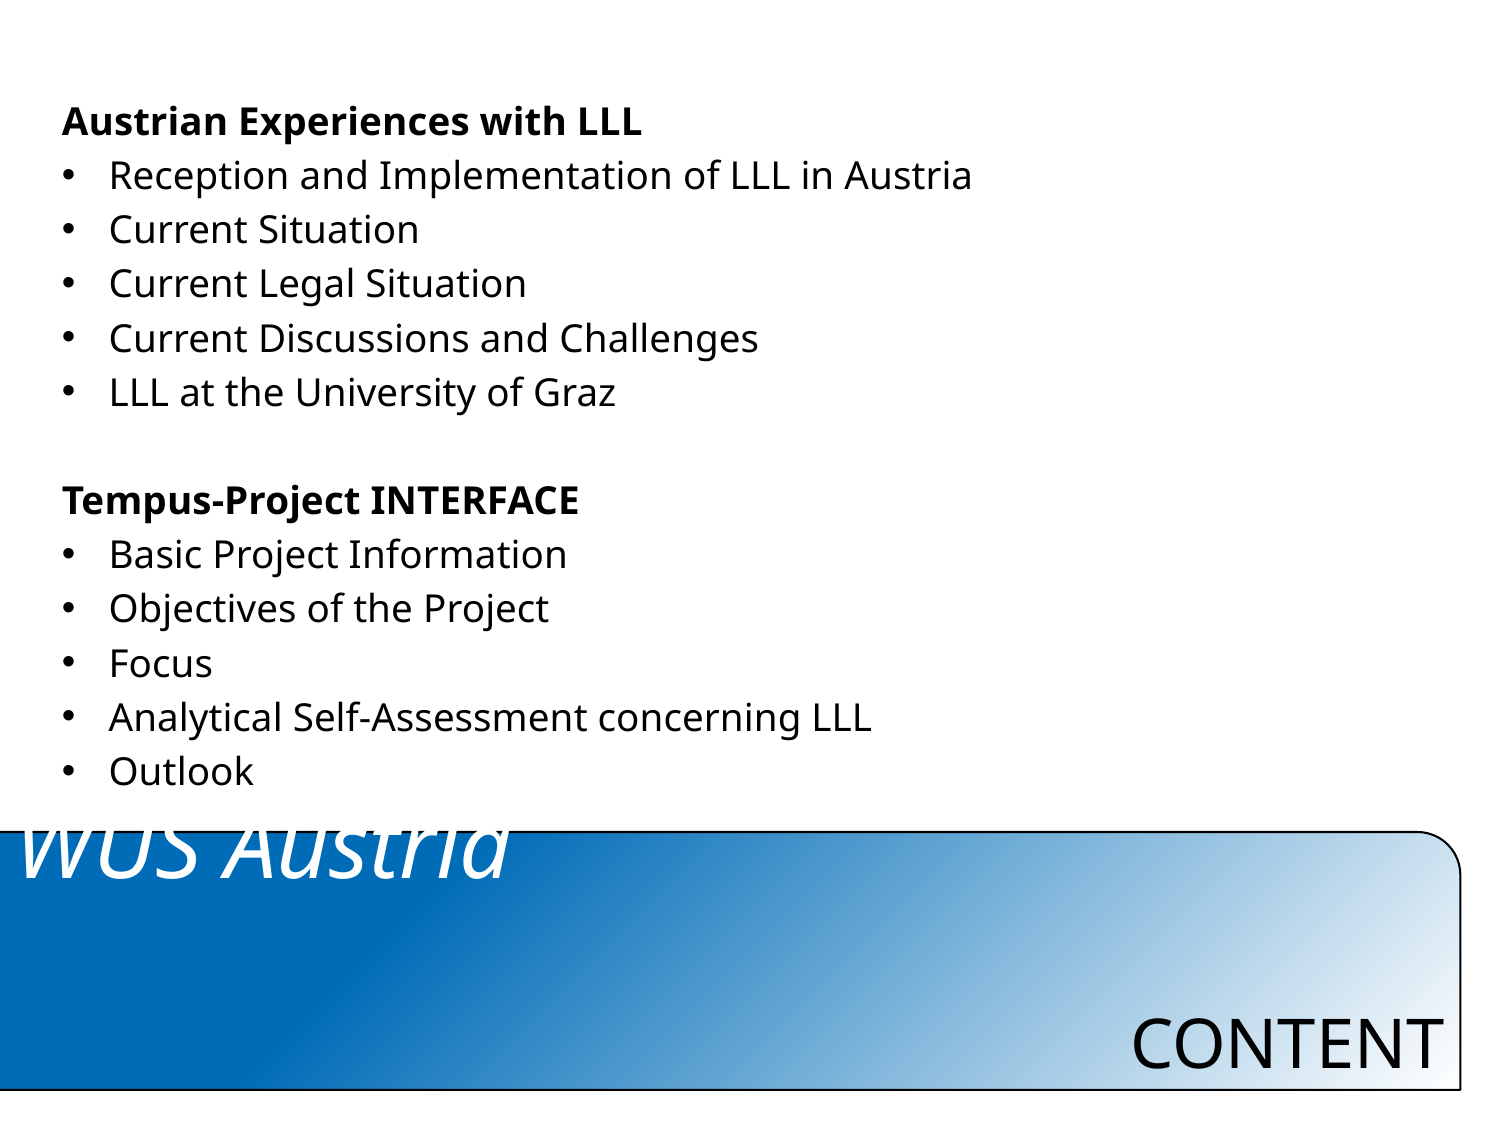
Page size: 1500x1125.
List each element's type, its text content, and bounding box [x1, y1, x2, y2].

list Austrian Experiences with LLL Reception and Implementation of LLL in Austria Current Situation Current Legal Situation Current Discussions and Challenges LLL at the University of Graz Tempus-Project INTERFACE Basic Project Information Objectives of the Project Focus Analytical Self-Assessment concerning LLL Outlook [46, 34, 1466, 813]
title CONTENT [338, 900, 1462, 1092]
